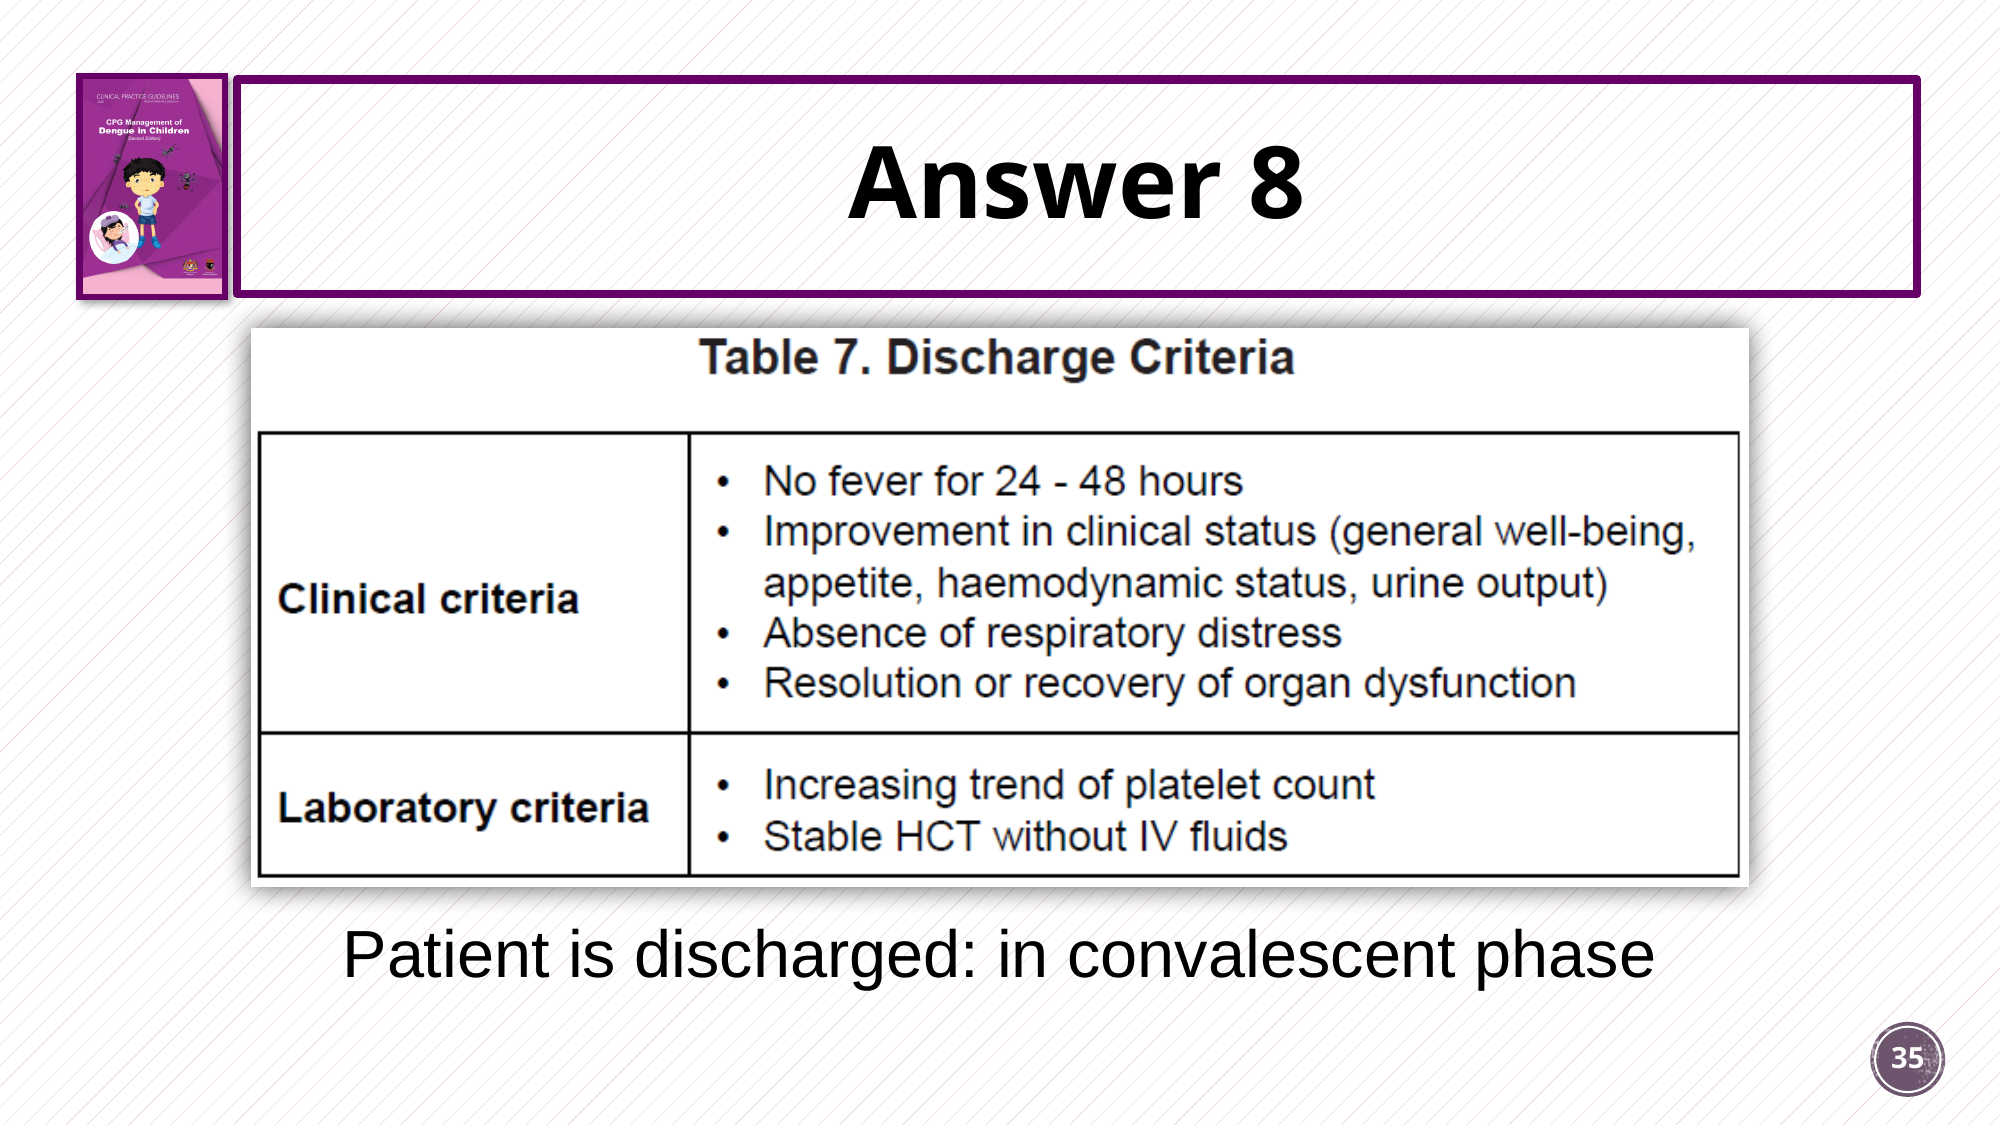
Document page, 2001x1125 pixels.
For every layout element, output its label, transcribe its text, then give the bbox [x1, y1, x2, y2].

text_box Patient is discharged: in convalescent phase [82, 903, 1918, 999]
slide_number 35 [1855, 1028, 1961, 1089]
text_box Answer 8 [237, 79, 1918, 294]
picture [83, 79, 222, 294]
picture [252, 329, 1748, 885]
